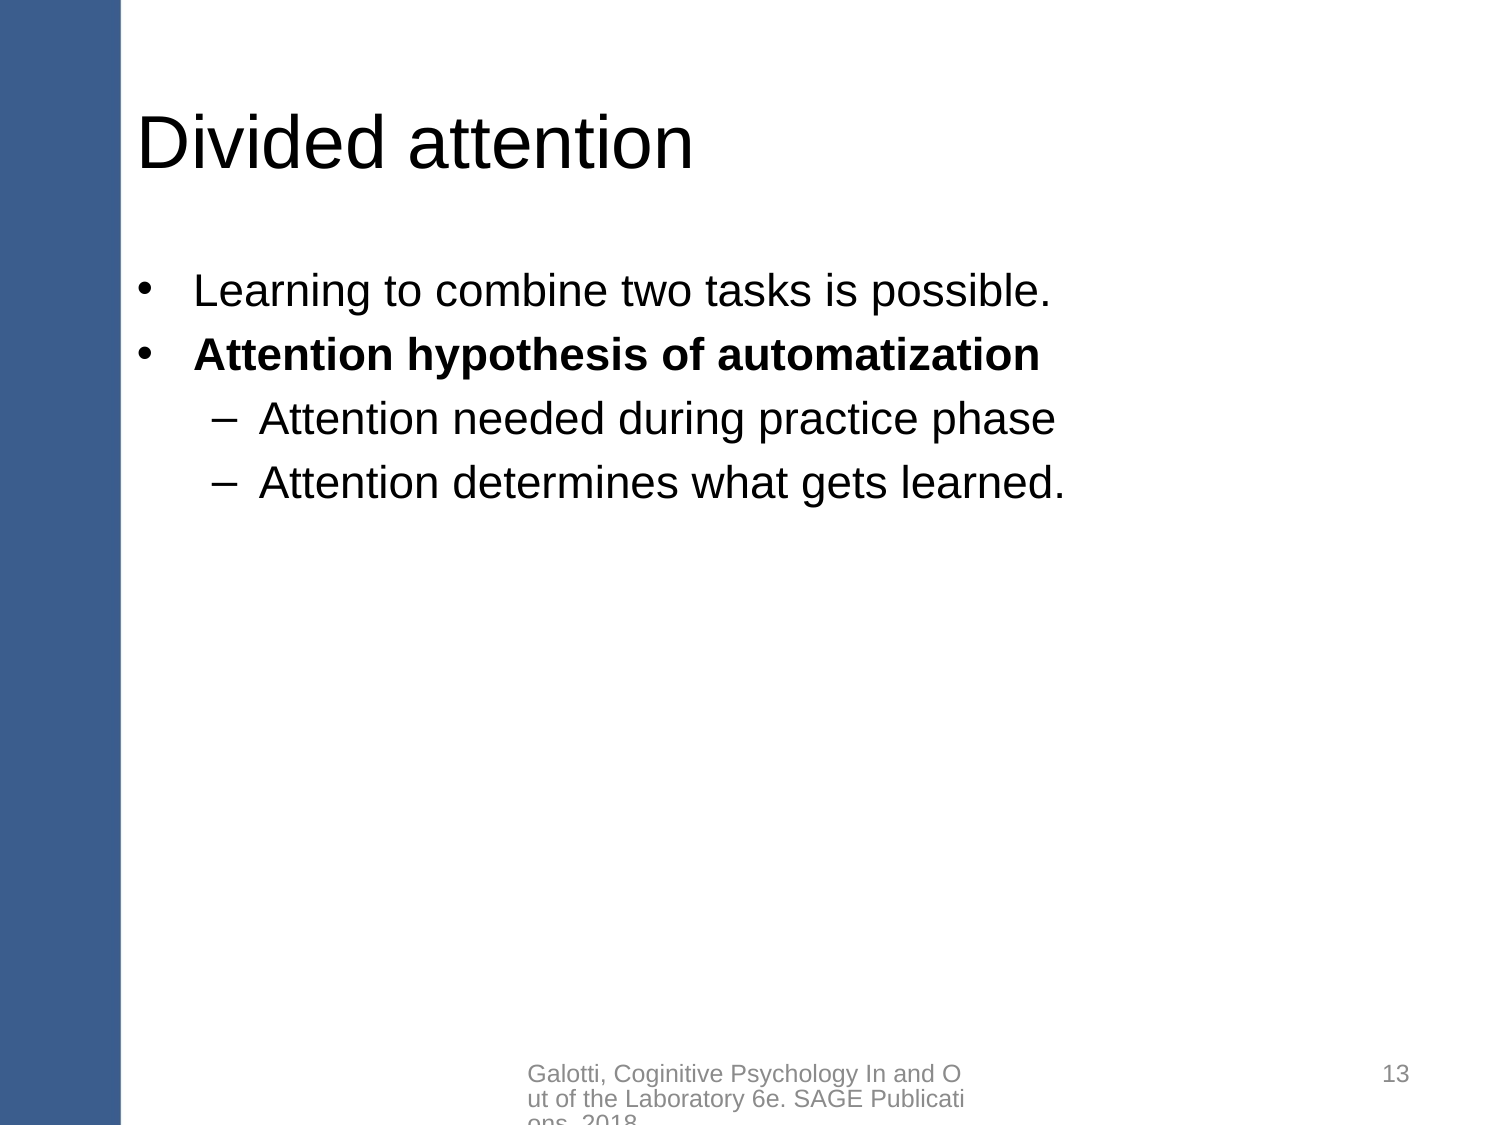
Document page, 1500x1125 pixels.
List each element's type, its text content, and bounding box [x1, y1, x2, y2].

list Learning to combine two tasks is possible. Attention hypothesis of automatization Attention needed during practice phase Attention determines what gets learned. [121, 253, 1472, 996]
footer Galotti, Coginitive Psychology In and Out of the Laboratory 6e. SAGE Publications, 2018. [512, 1042, 988, 1103]
title Divided attention [121, 45, 1472, 233]
picture [0, 0, 1500, 1125]
slide_number 13 [1074, 1042, 1425, 1103]
